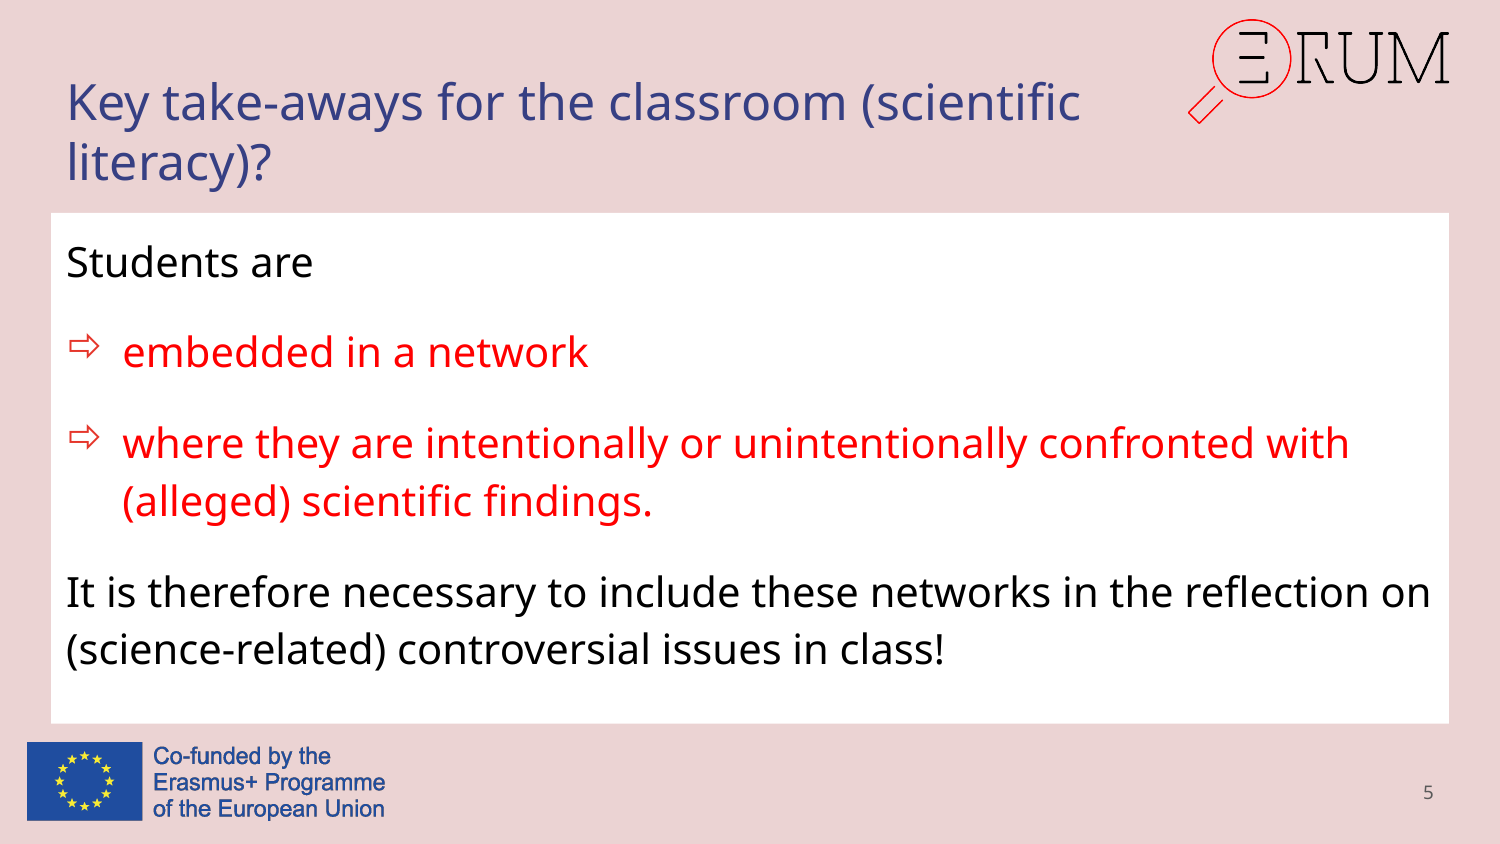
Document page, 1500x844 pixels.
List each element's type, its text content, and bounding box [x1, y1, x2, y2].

list Students are embedded in a network where they are intentionally or unintentionally confronted with (alleged) scientific findings. It is therefore necessary to include these networks in the reflection on (science-related) controversial issues in class! [51, 212, 1449, 724]
slide_number 5 [1358, 761, 1449, 826]
title Key take-aways for the classroom (scientific literacy)? [51, 55, 1168, 150]
picture [27, 742, 385, 821]
picture [1136, 0, 1500, 137]
